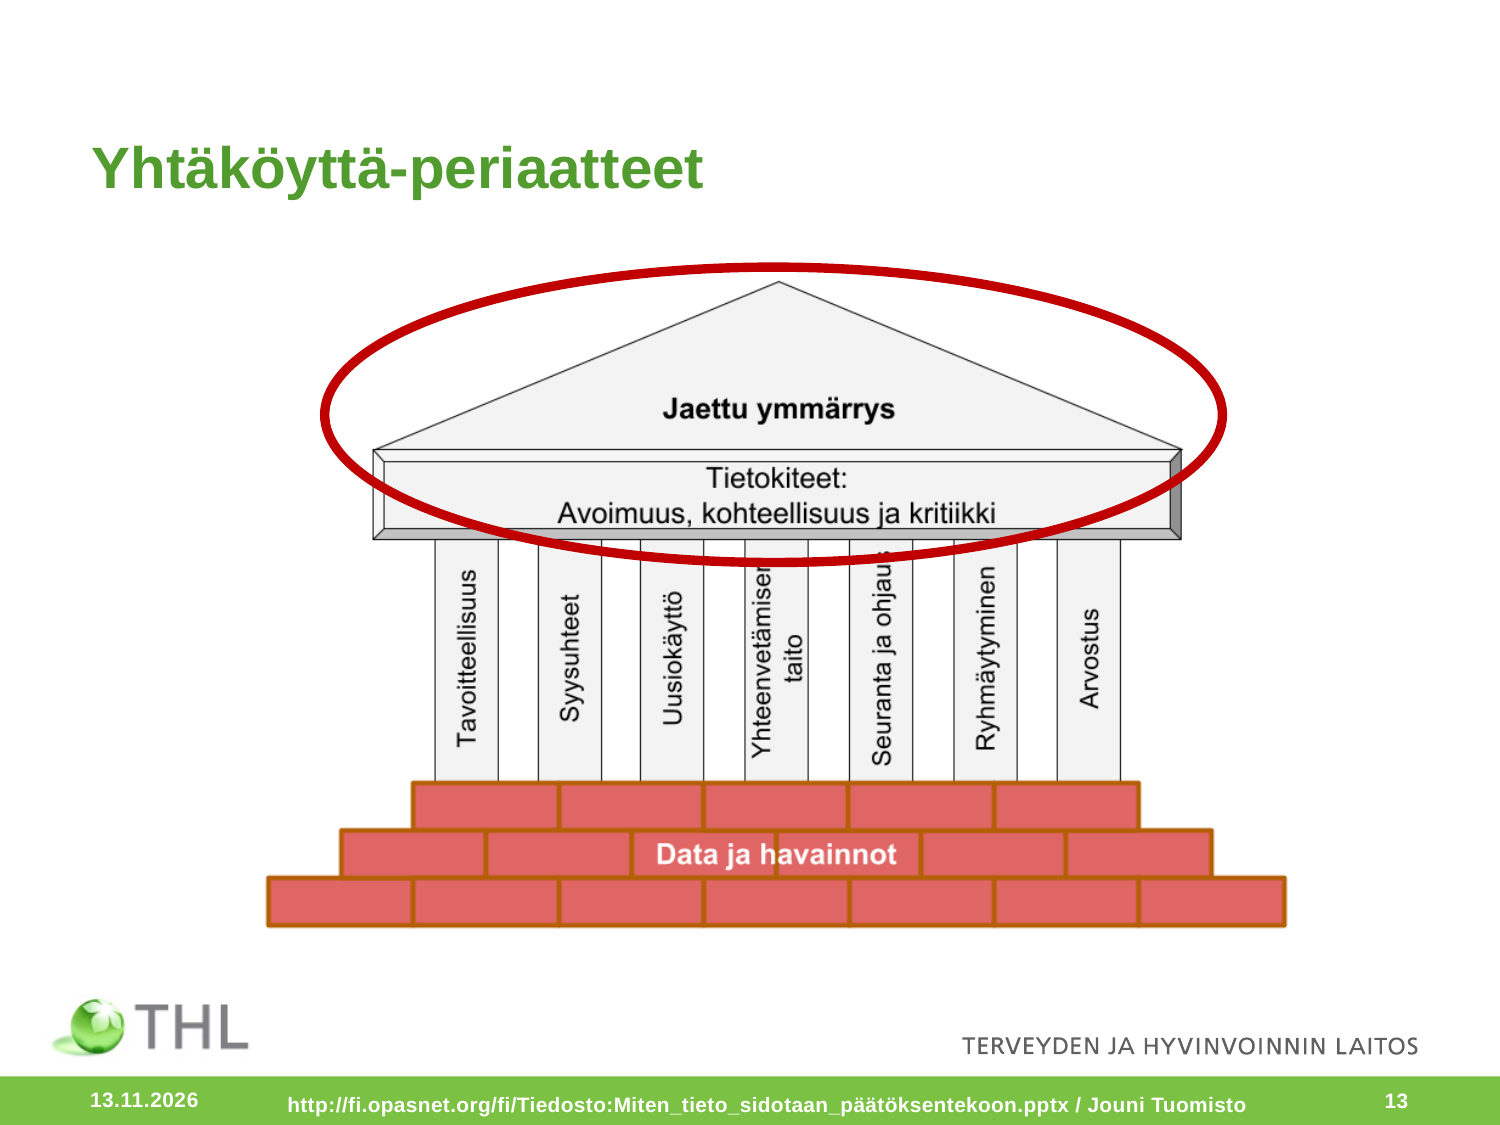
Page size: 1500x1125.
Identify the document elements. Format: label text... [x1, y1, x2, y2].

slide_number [74, 1080, 255, 1118]
slide_number 13 [1245, 1082, 1424, 1118]
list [194, 219, 1363, 982]
title Yhtäköyttä-periaatteet [76, 42, 1424, 209]
footer http://fi.opasnet.org/fi/Tiedosto:Miten_tieto_sidotaan_päätöksentekoon.pptx / Jouni Tuomisto [253, 1082, 1282, 1125]
picture [24, 983, 275, 1067]
